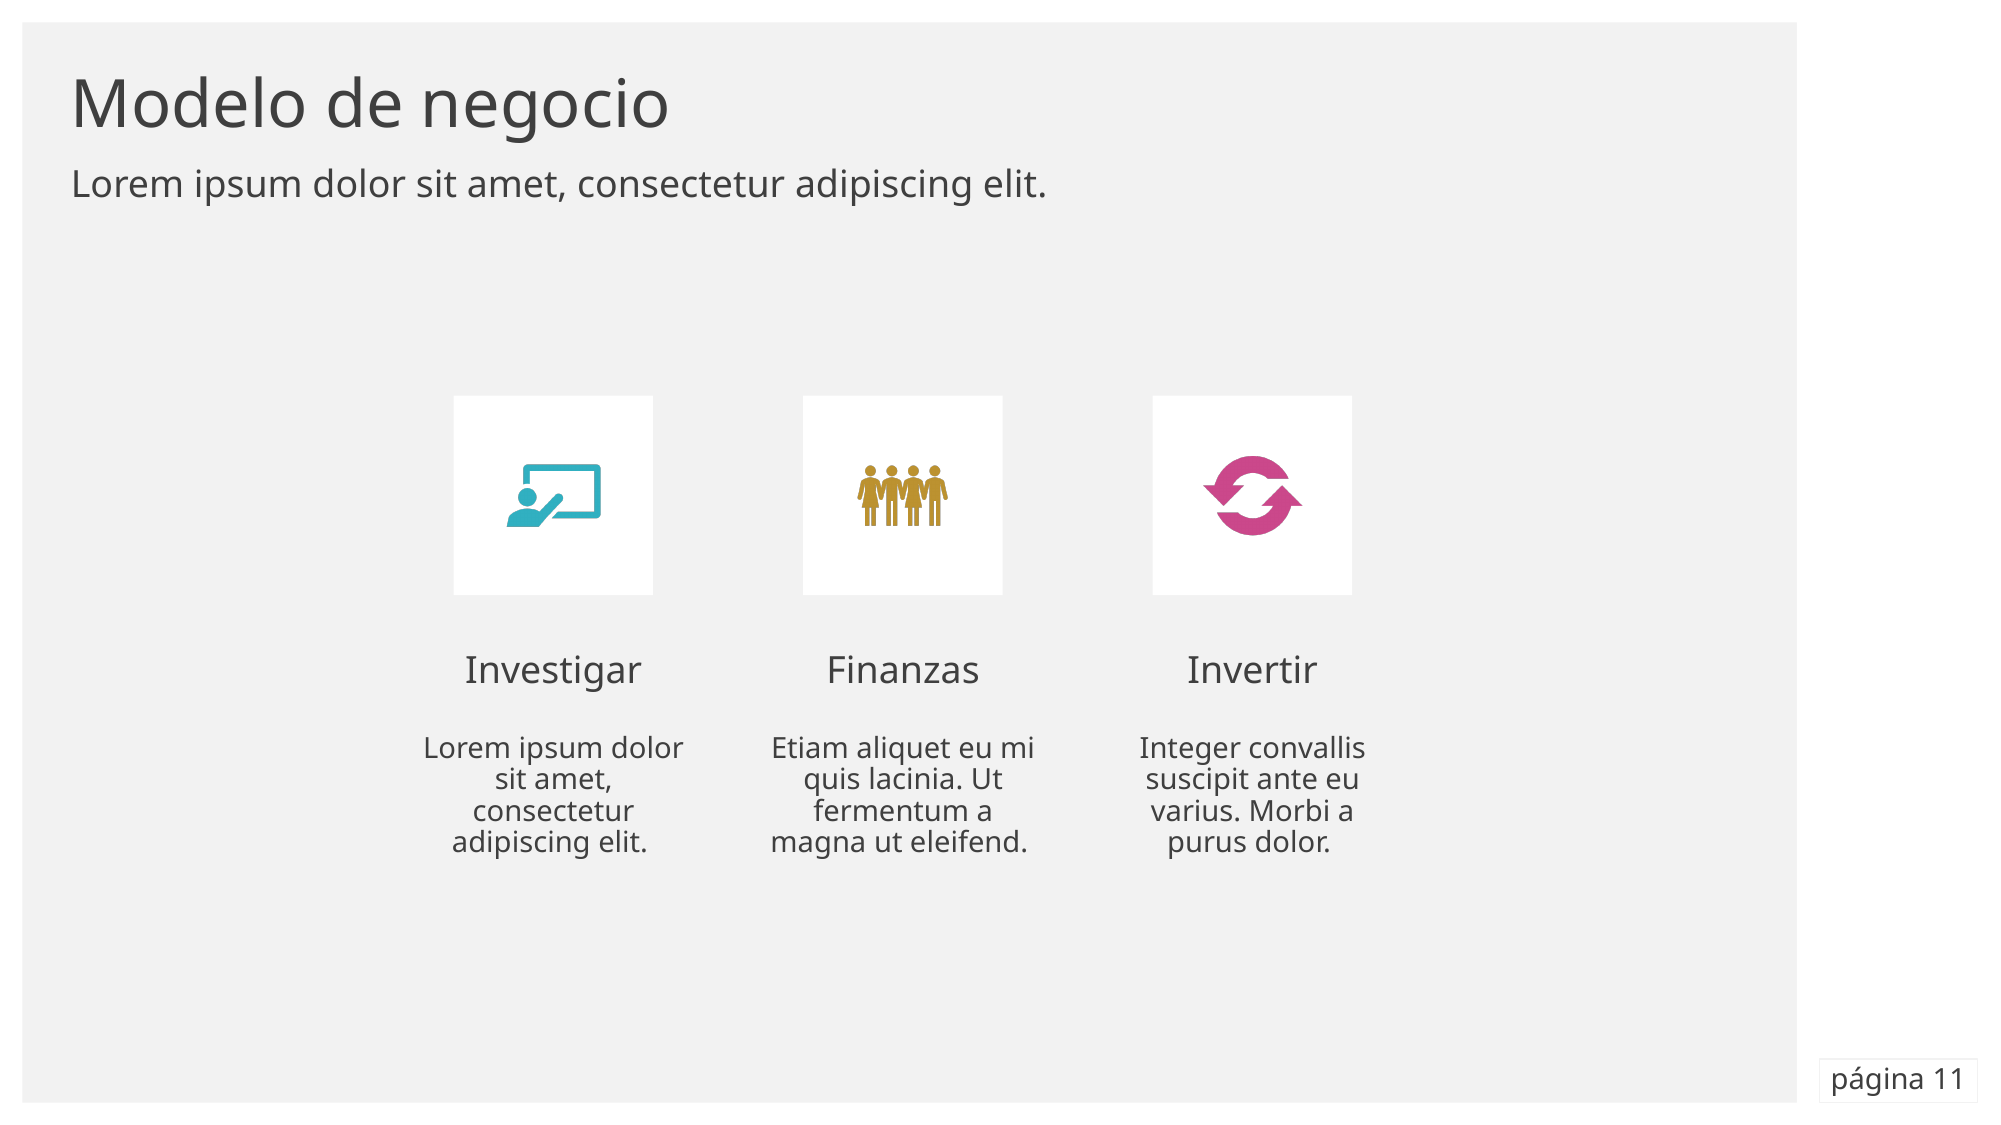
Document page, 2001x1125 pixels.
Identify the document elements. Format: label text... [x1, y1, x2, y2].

list Investigar [420, 651, 687, 711]
title Modelo de negocio [70, 70, 1735, 142]
list Finanzas [770, 651, 1037, 711]
slide_number página ‹#› [1819, 1058, 1978, 1103]
list Etiam aliquet eu mi quis lacinia. Ut fermentum a magna ut eleifend. [770, 733, 1037, 852]
list Integer convallis suscipit ante eu varius. Morbi a purus dolor. [1119, 733, 1386, 852]
list Lorem ipsum dolor sit amet, consectetur adipiscing elit. [420, 733, 687, 852]
list Lorem ipsum dolor sit amet, consectetur adipiscing elit. [70, 165, 1735, 207]
picture [851, 444, 955, 547]
picture [1201, 444, 1304, 547]
picture [502, 444, 605, 547]
list Invertir [1119, 651, 1386, 711]
